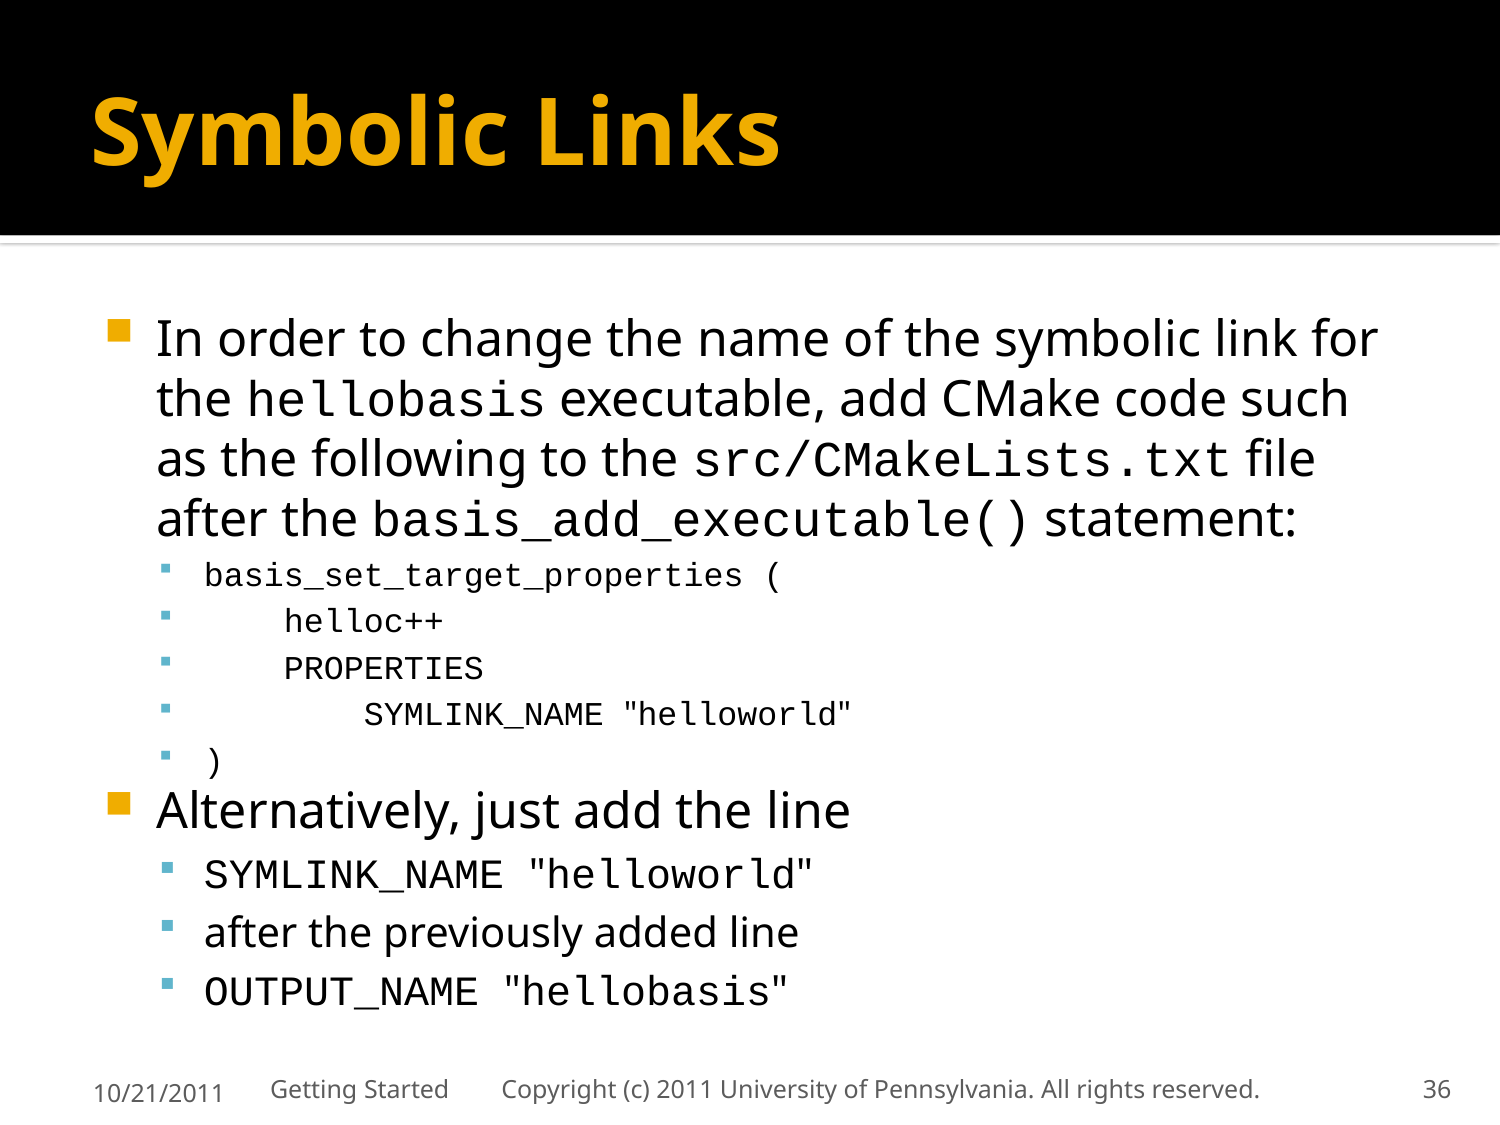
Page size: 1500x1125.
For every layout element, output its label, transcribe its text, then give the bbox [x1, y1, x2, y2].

footer Getting Started Copyright (c) 2011 University of Pennsylvania. All rights reserved. [262, 1062, 1337, 1108]
slide_number 36 [1345, 1062, 1467, 1108]
list In order to change the name of the symbolic link for the hellobasis executable, add CMake code such as the following to the src/CMakeLists.txt file after the basis_add_executable() statement: basis_set_target_properties ( helloc++ PROPERTIES SYMLINK_NAME "helloworld" ) Alternatively, just add the line SYMLINK_NAME "helloworld" after the previously added line OUTPUT_NAME "hellobasis" [75, 291, 1425, 1050]
title Symbolic Links [75, 25, 1425, 231]
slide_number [75, 1062, 238, 1108]
